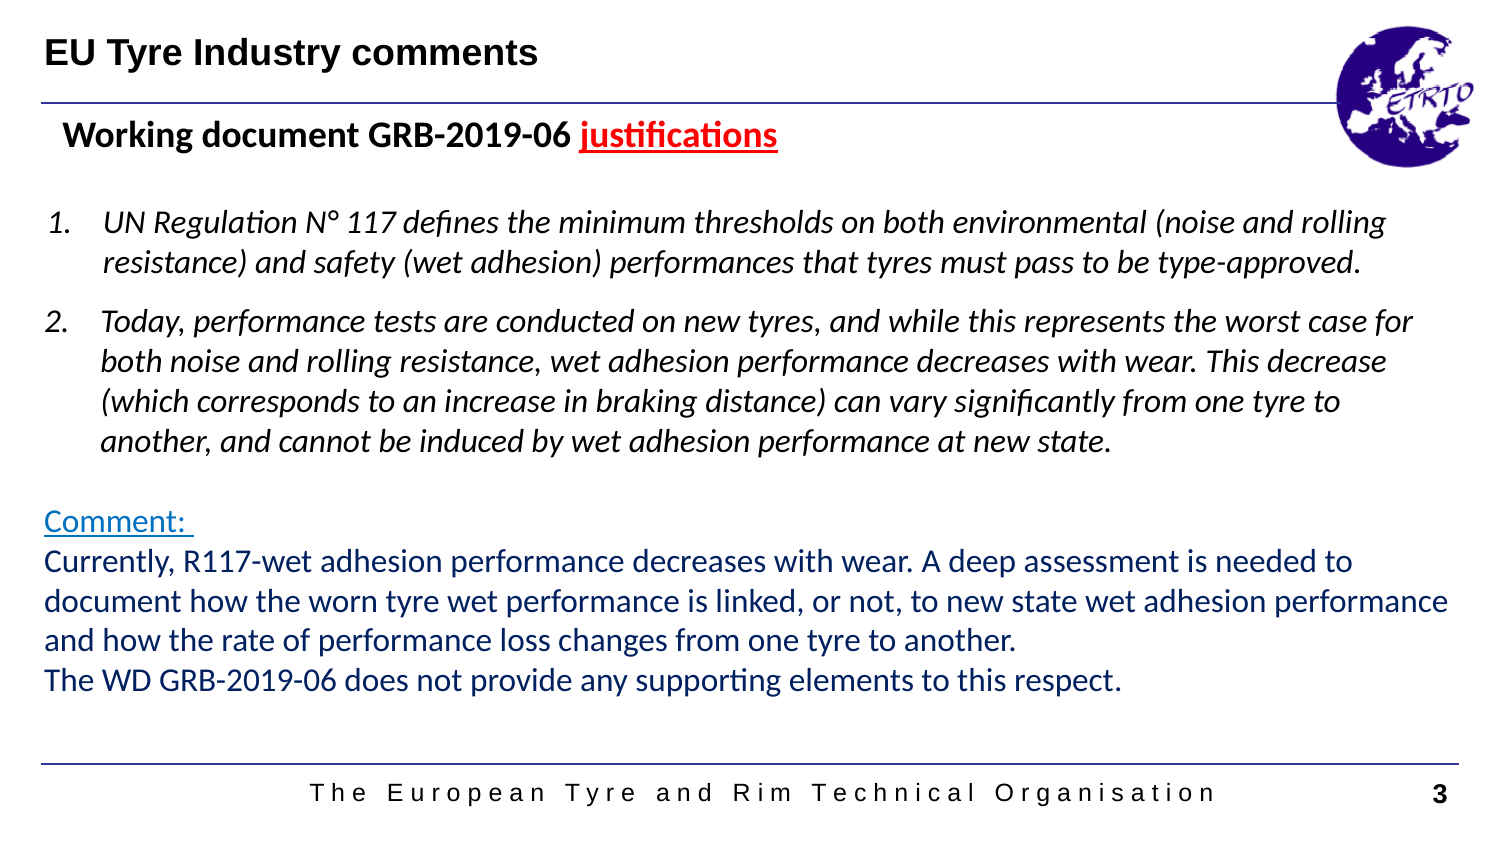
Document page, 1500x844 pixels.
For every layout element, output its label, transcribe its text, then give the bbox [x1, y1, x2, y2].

text_box Working document GRB-2019-06 justifications [25, 102, 1200, 163]
text_box UN Regulation N° 117 defines the minimum thresholds on both environmental (noise and rolling resistance) and safety (wet adhesion) performances that tyres must pass to be type-approved. [31, 192, 1438, 288]
footer T h e E u r o p e a n T y r e a n d R i m T e c h n i c a l O r g a n i s a t i o n [274, 768, 1251, 826]
slide_number 3 [1287, 768, 1463, 826]
picture [1316, 8, 1497, 174]
text_box EU Tyre Industry comments [29, 20, 1341, 77]
text_box Today, performance tests are conducted on new tyres, and while this represents the worst case for both noise and rolling resistance, wet adhesion performance decreases with wear. This decrease (which corresponds to an increase in braking distance) can vary significantly from one tyre to another, and cannot be induced by wet adhesion performance at new state. Comment: Currently, R117-wet adhesion performance decreases with wear. A deep assessment is needed to document how the worn tyre wet performance is linked, or not, to new state wet adhesion performance and how the rate of performance loss changes from one tyre to another. The WD GRB-2019-06 does not provide any supporting elements to this respect. [29, 291, 1475, 706]
